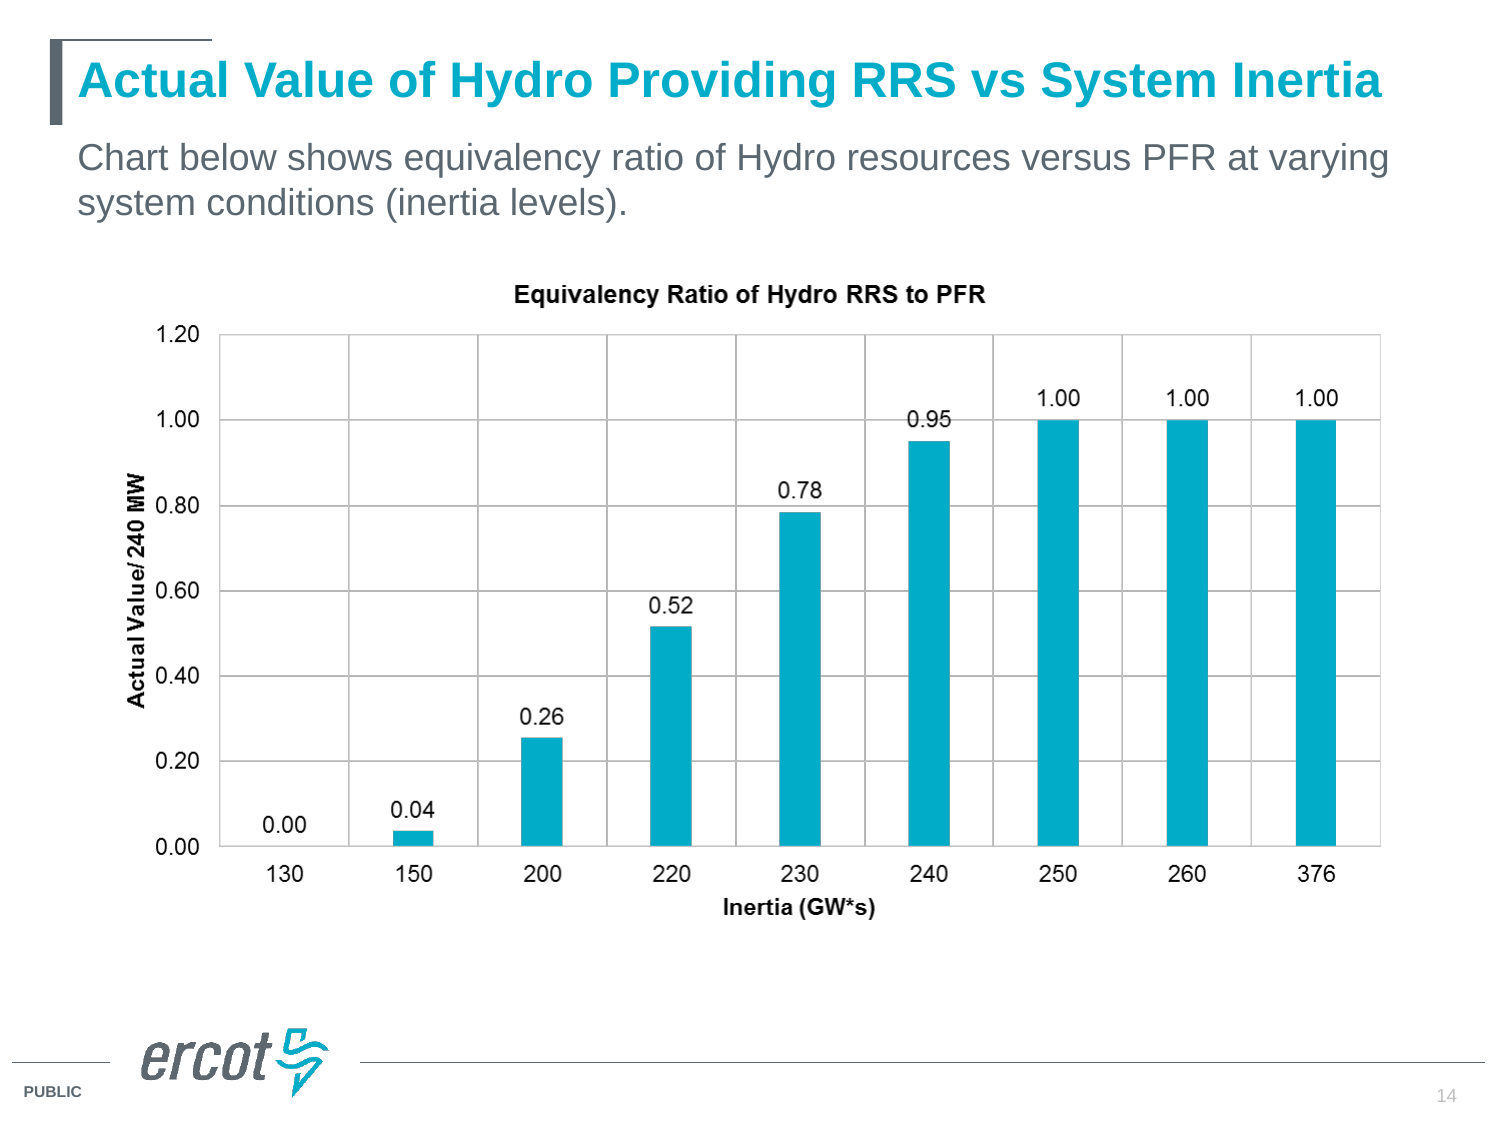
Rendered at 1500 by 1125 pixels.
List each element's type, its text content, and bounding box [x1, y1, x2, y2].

title Actual Value of Hydro Providing RRS vs System Inertia [62, 39, 1450, 125]
picture [137, 1024, 332, 1100]
list Chart below shows equivalency ratio of Hydro resources versus PFR at varying system conditions (inertia levels). [62, 125, 1463, 227]
picture [96, 262, 1404, 946]
